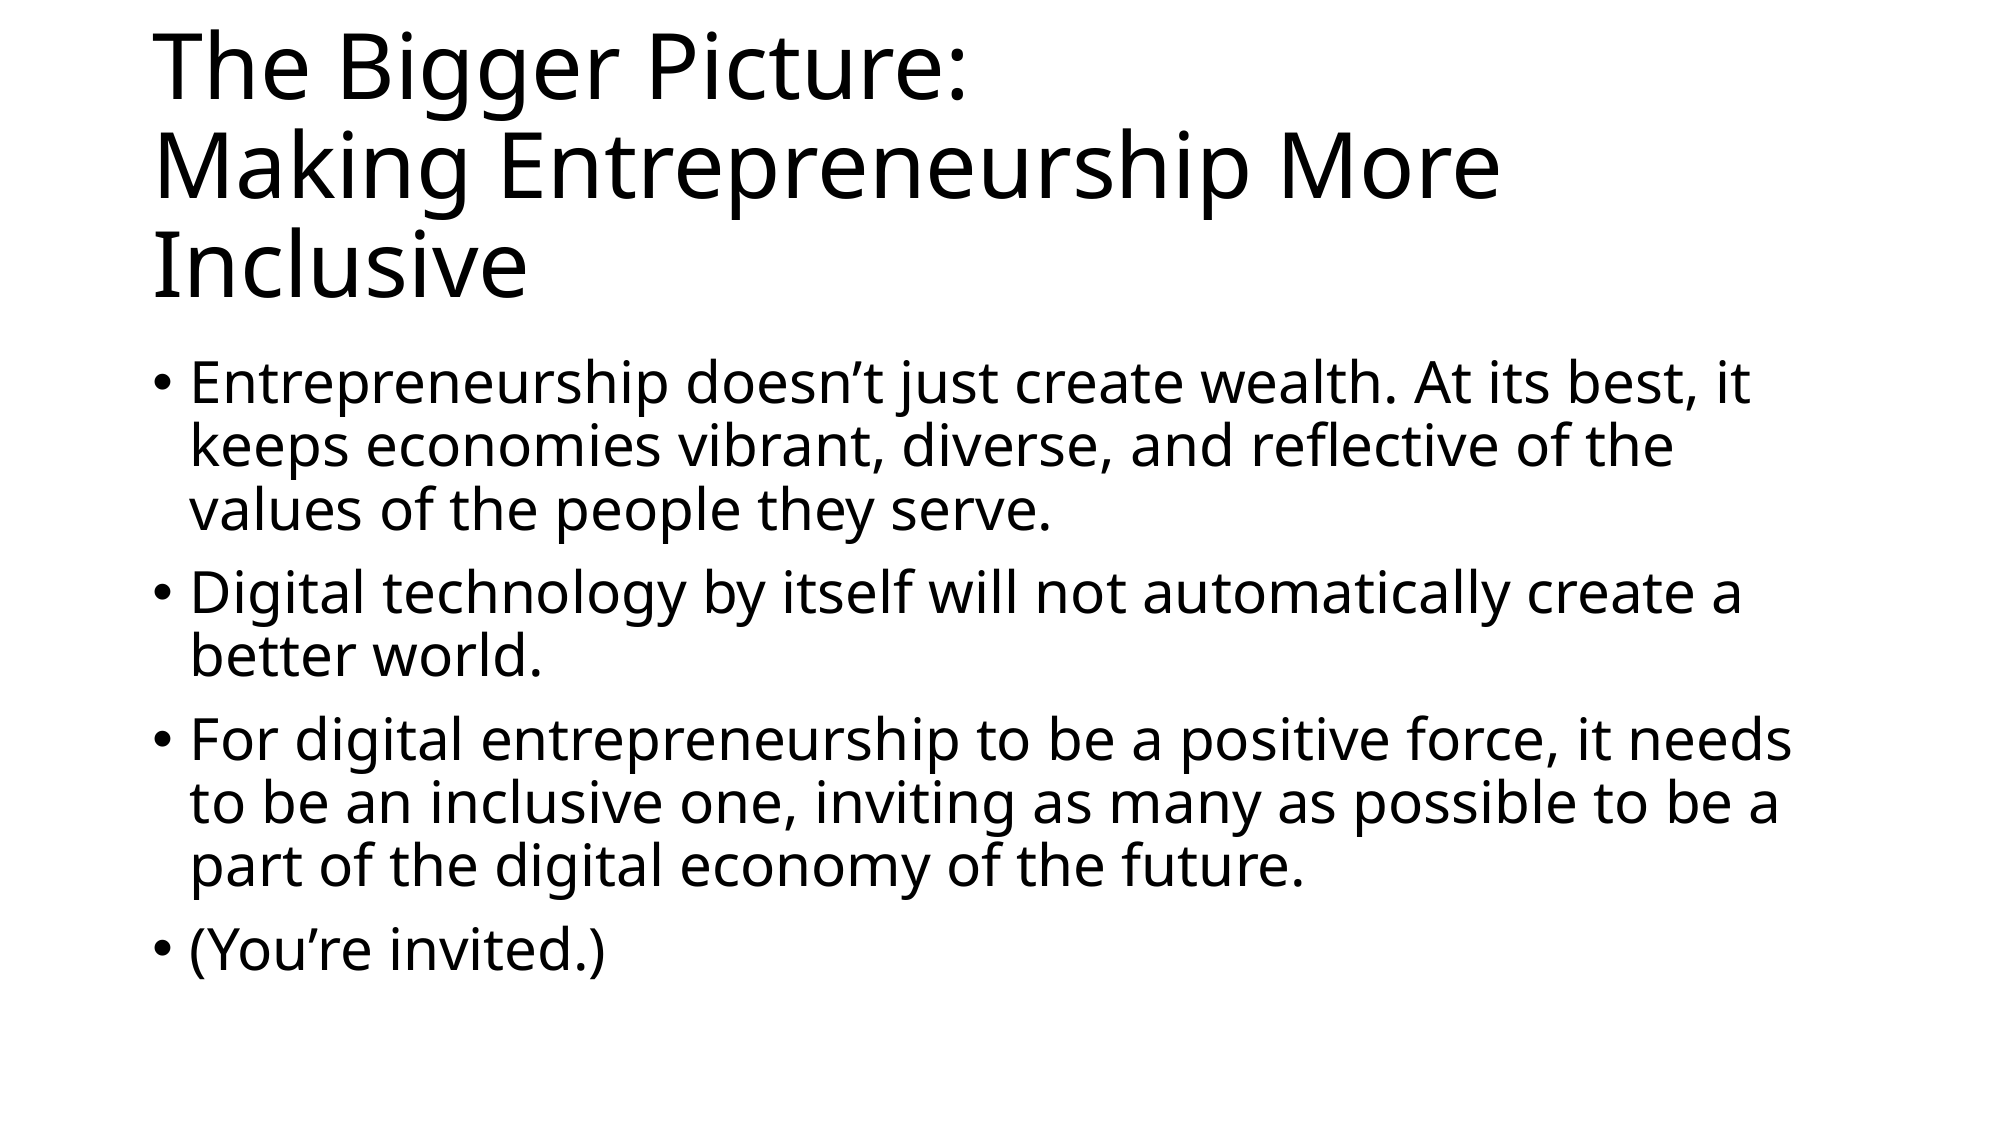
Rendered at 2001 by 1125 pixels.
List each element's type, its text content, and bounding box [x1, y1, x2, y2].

title The Bigger Picture: Making Entrepreneurship More Inclusive [137, 59, 1863, 278]
list Entrepreneurship doesn’t just create wealth. At its best, it keeps economies vibrant, diverse, and reflective of the values of the people they serve. Digital technology by itself will not automatically create a better world. For digital entrepreneurship to be a positive force, it needs to be an inclusive one, inviting as many as possible to be a part of the digital economy of the future. (You’re invited.) [137, 346, 1863, 1060]
